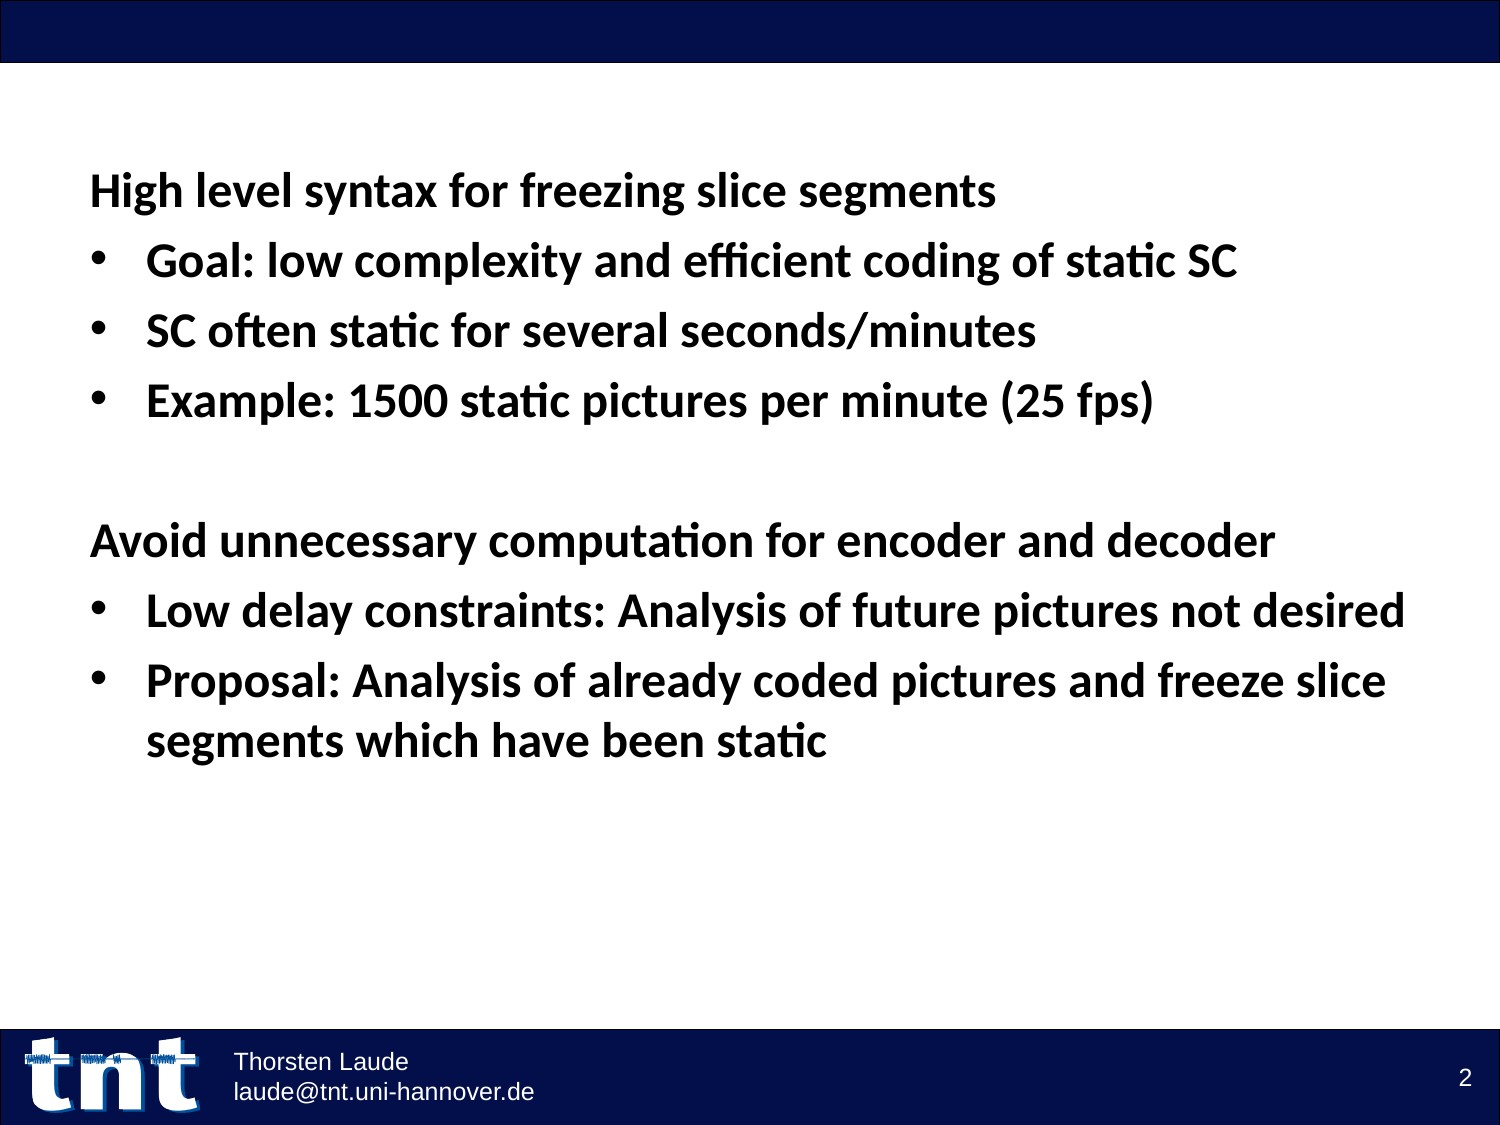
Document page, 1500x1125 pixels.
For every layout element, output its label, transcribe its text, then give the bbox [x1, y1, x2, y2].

list High level syntax for freezing slice segments Goal: low complexity and efficient coding of static SC SC often static for several seconds/minutes Example: 1500 static pictures per minute (25 fps) Avoid unnecessary computation for encoder and decoder Low delay constraints: Analysis of future pictures not desired Proposal: Analysis of already coded pictures and freeze slice segments which have been static [75, 149, 1425, 963]
footer Thorsten Laude laude@tnt.uni-hannover.de [218, 1037, 609, 1113]
slide_number 2 [1362, 1046, 1488, 1107]
